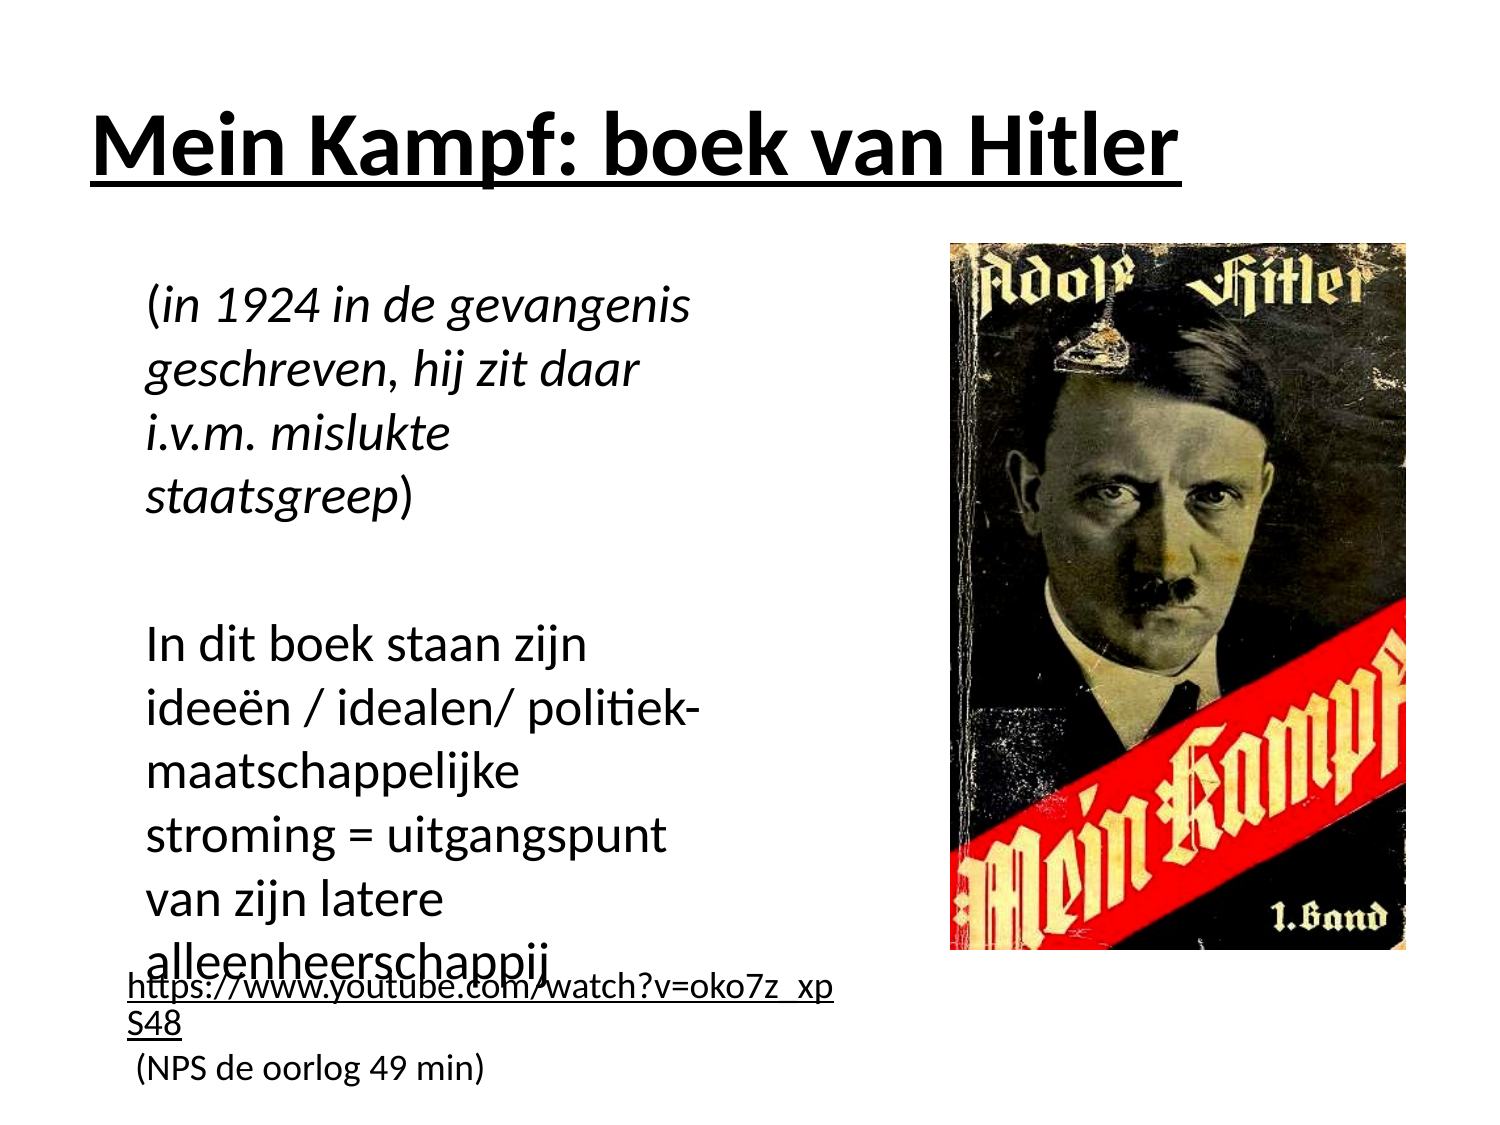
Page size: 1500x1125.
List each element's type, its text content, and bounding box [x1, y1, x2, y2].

list (in 1924 in de gevangenis geschreven, hij zit daar i.v.m. mislukte staatsgreep) In dit boek staan zijn ideeën / idealen/ politiek-maatschappelijke stroming = uitgangspunt van zijn latere alleenheerschappij [75, 262, 738, 1005]
title Mein Kampf: boek van Hitler [75, 45, 1425, 233]
text_box https://www.youtube.com/watch?v=oko7z_xpS48 (NPS de oorlog 49 min) [112, 953, 863, 1058]
picture [950, 243, 1406, 950]
